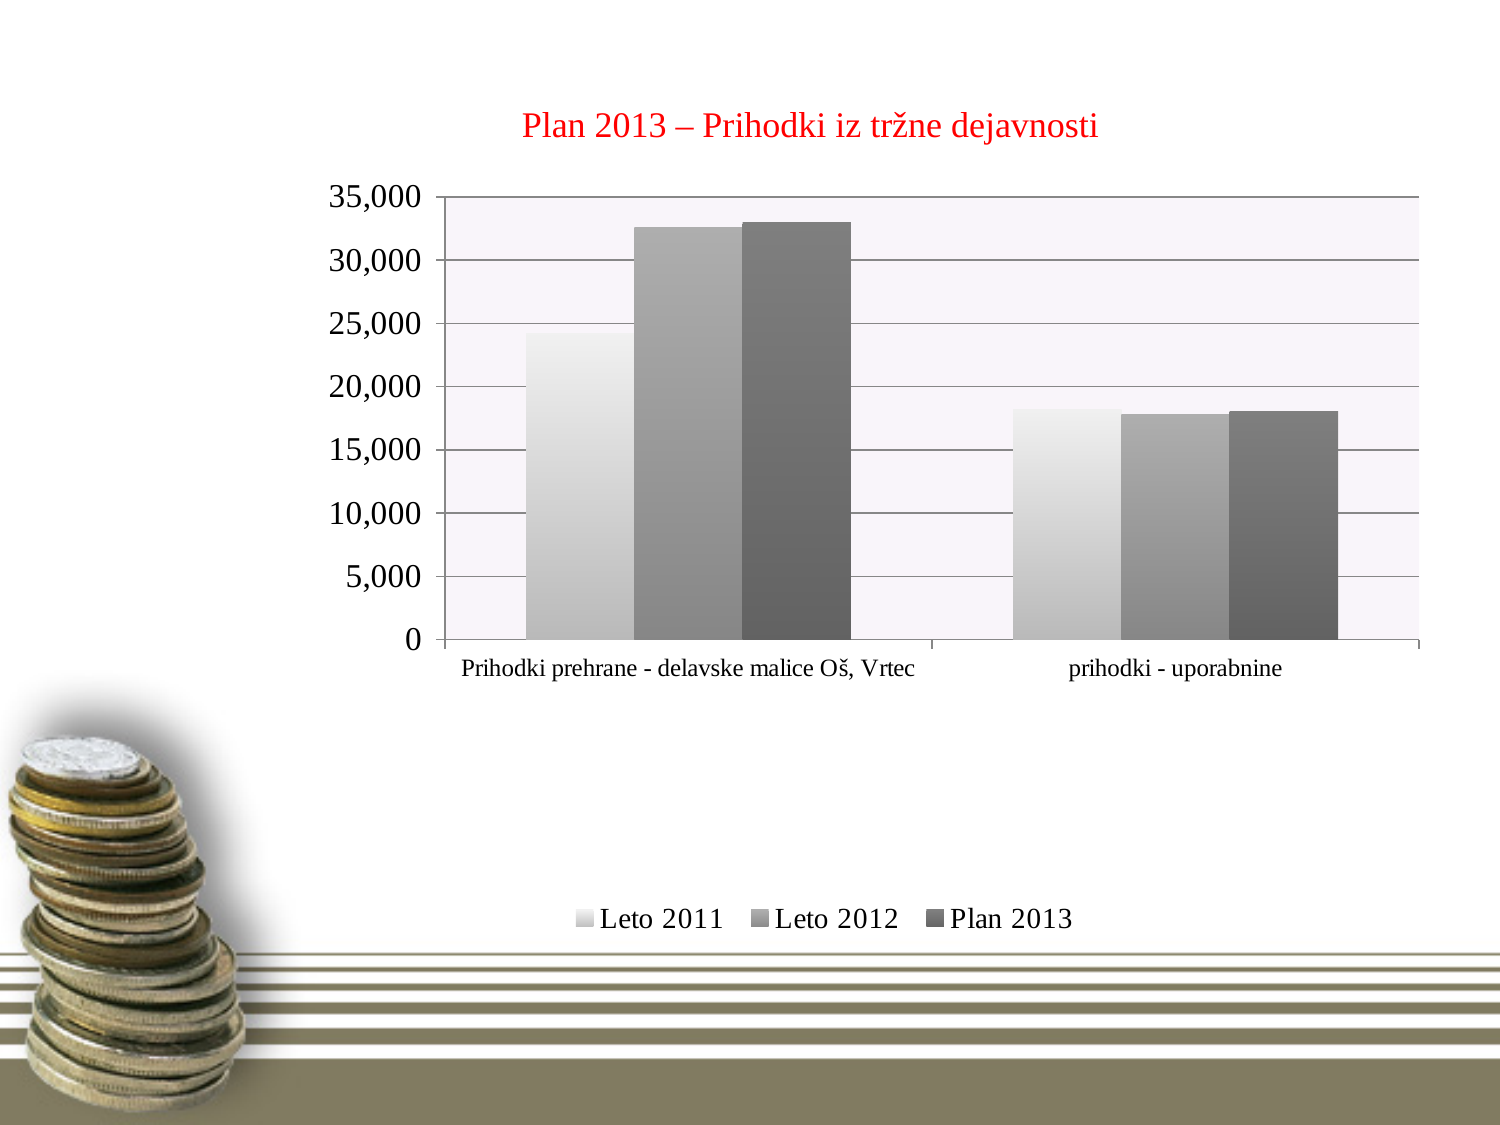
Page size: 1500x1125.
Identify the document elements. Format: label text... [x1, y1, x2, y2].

picture [0, 0, 1500, 1125]
chart [187, 175, 1430, 950]
title Plan 2013 – Prihodki iz tržne dejavnosti [234, 93, 1388, 174]
